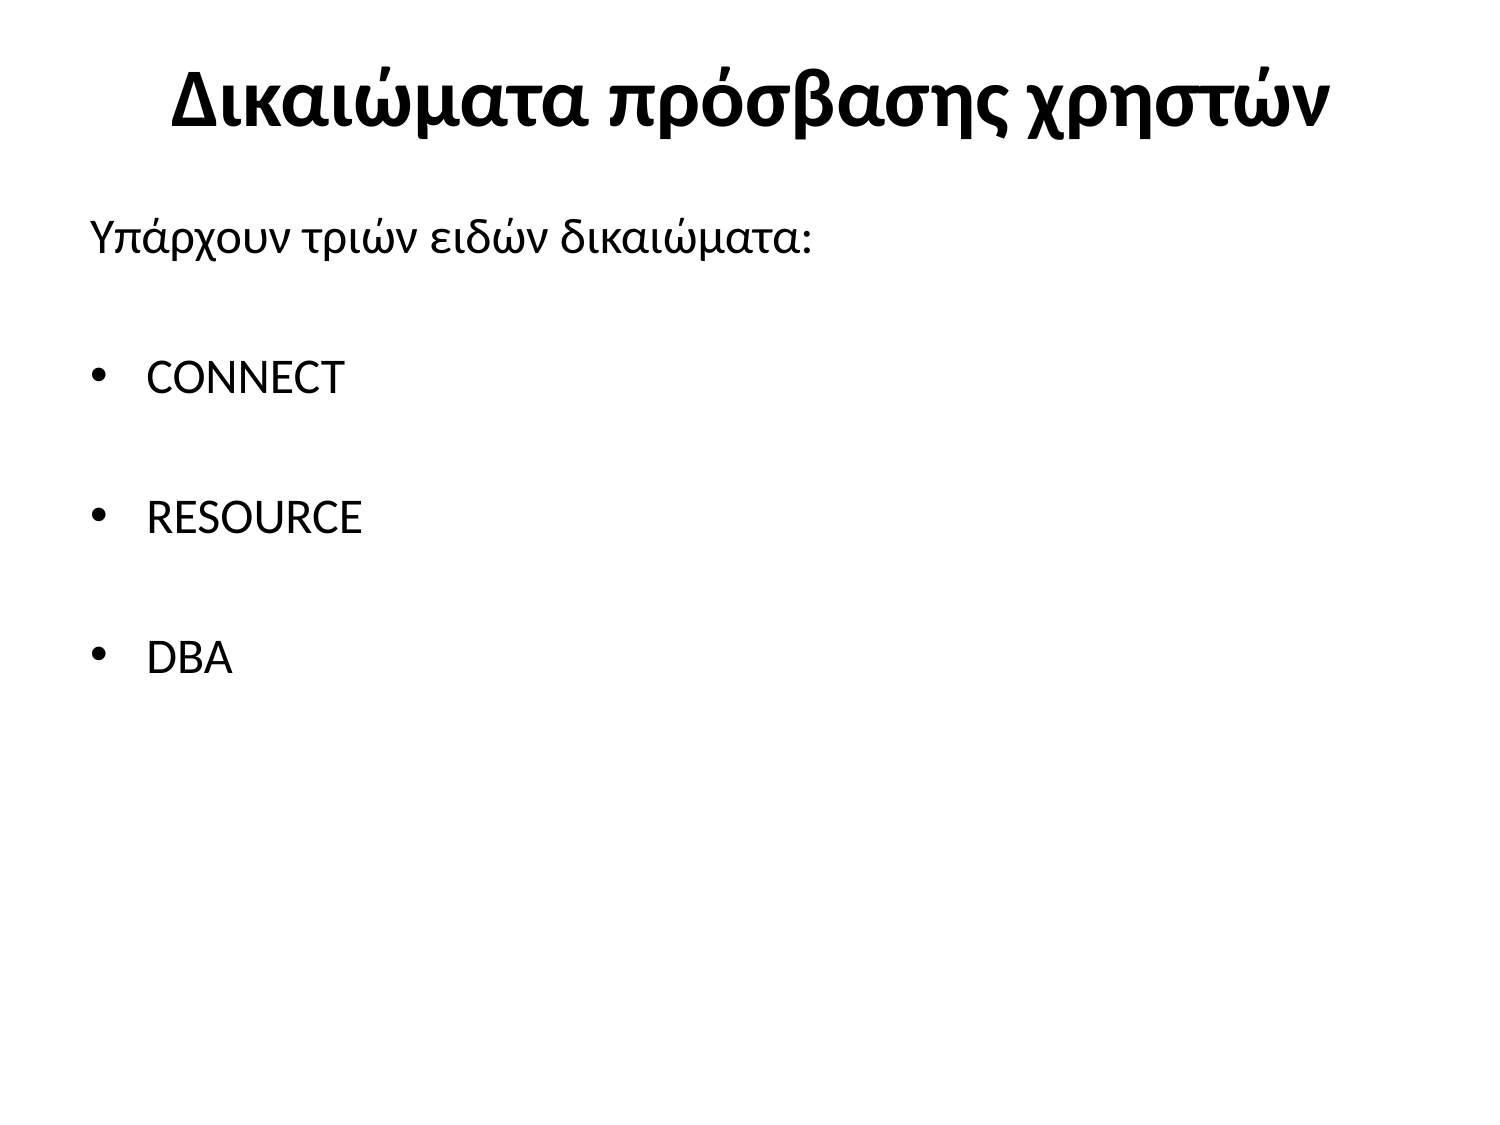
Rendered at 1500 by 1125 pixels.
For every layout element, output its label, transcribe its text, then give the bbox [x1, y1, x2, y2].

list Υπάρχουν τριών ειδών δικαιώματα: CONNECT RESOURCE DBA [75, 196, 1425, 1024]
title Δικαιώματα πρόσβασης χρηστών [76, 19, 1427, 169]
